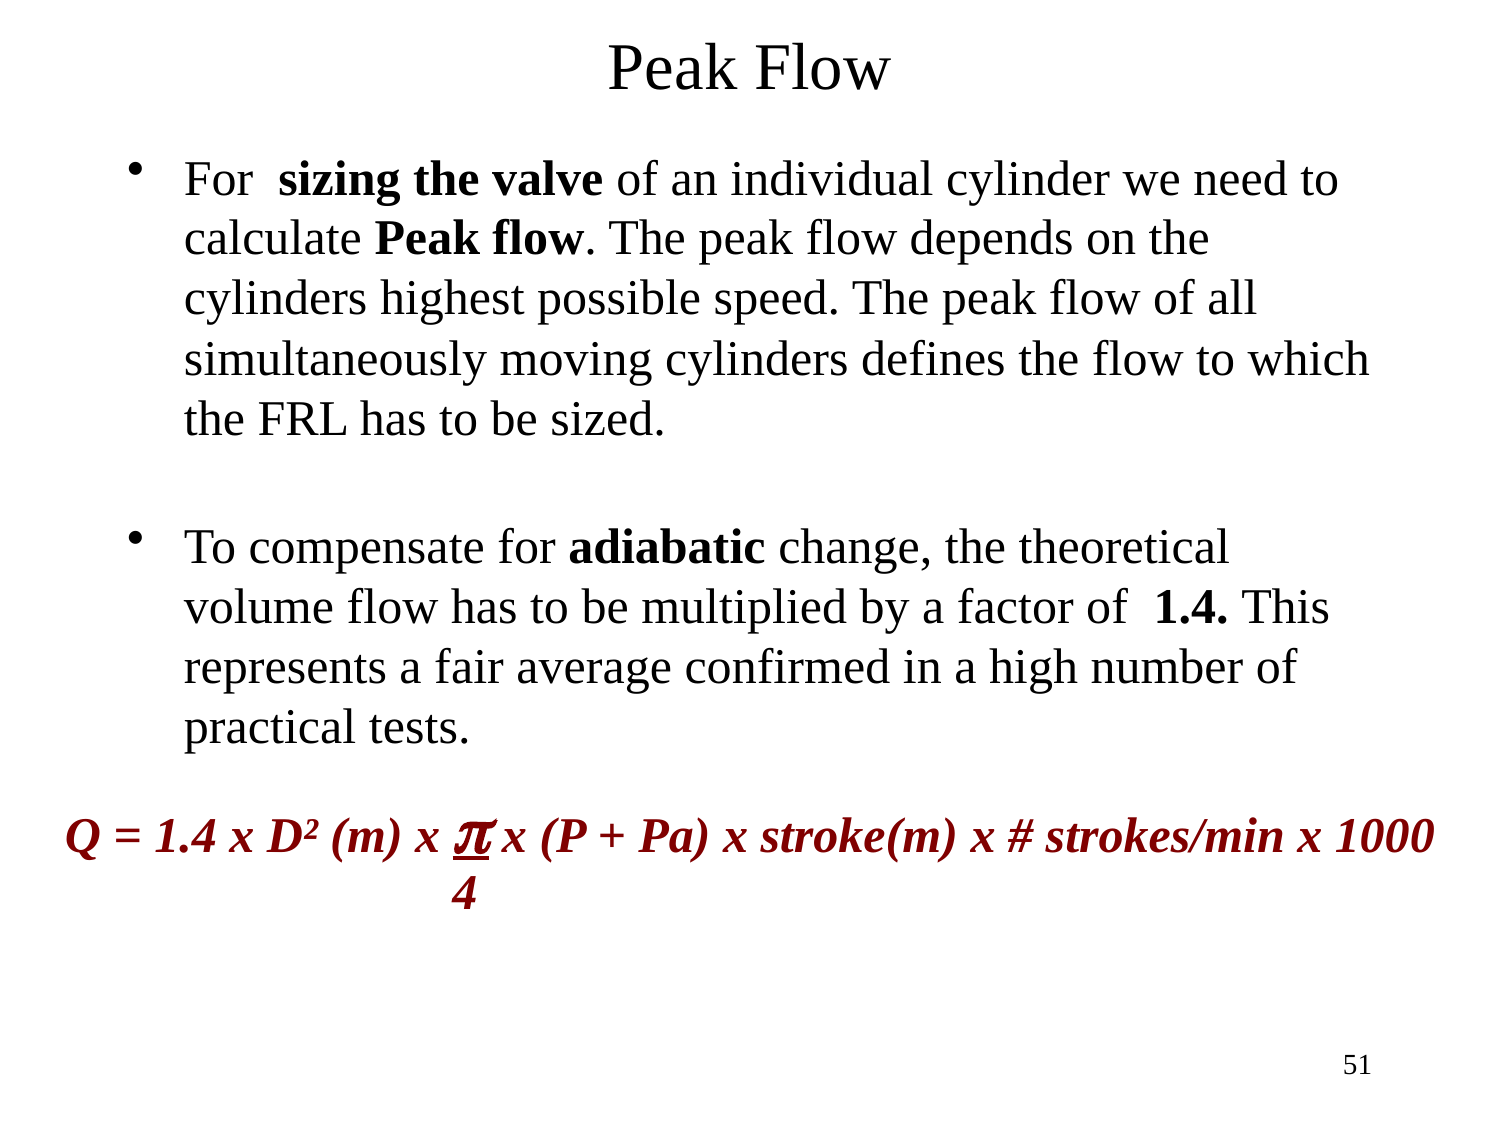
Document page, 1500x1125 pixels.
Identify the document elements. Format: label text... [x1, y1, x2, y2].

slide_number 51 [1074, 1024, 1388, 1101]
title Peak Flow [112, 0, 1388, 126]
text_box Q = 1.4 x D² (m) x  x (P + Pa) x stroke(m) x # strokes/min x 1000 4 [49, 787, 1463, 1014]
list For sizing the valve of an individual cylinder we need to calculate Peak flow. The peak flow depends on the cylinders highest possible speed. The peak flow of all simultaneously moving cylinders defines the flow to which the FRL has to be sized. To compensate for adiabatic change, the theoretical volume flow has to be multiplied by a factor of 1.4. This represents a fair average confirmed in a high number of practical tests. [112, 137, 1388, 787]
